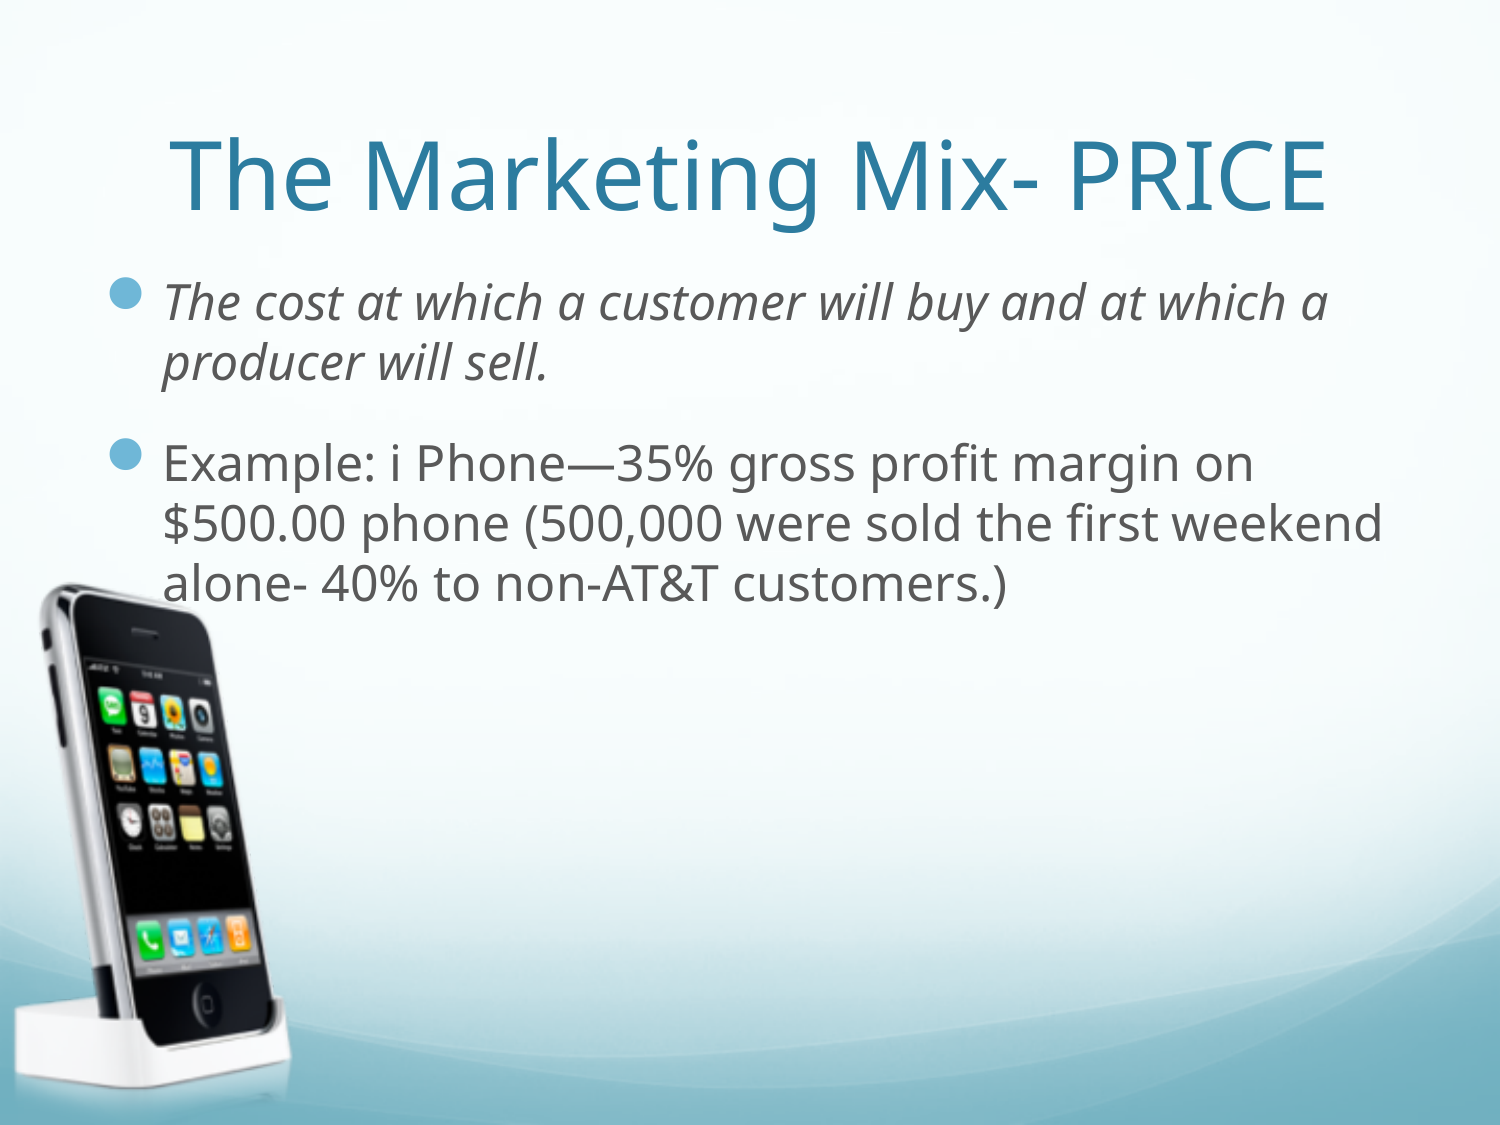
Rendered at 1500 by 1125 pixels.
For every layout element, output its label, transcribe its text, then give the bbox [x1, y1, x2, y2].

picture [0, 561, 420, 1125]
list The cost at which a customer will buy and at which a producer will sell. Example: i Phone—35% gross profit margin on $500.00 phone (500,000 were sold the first weekend alone- 40% to non-AT&T customers.) [90, 262, 1410, 975]
title The Marketing Mix- PRICE [90, 17, 1410, 237]
